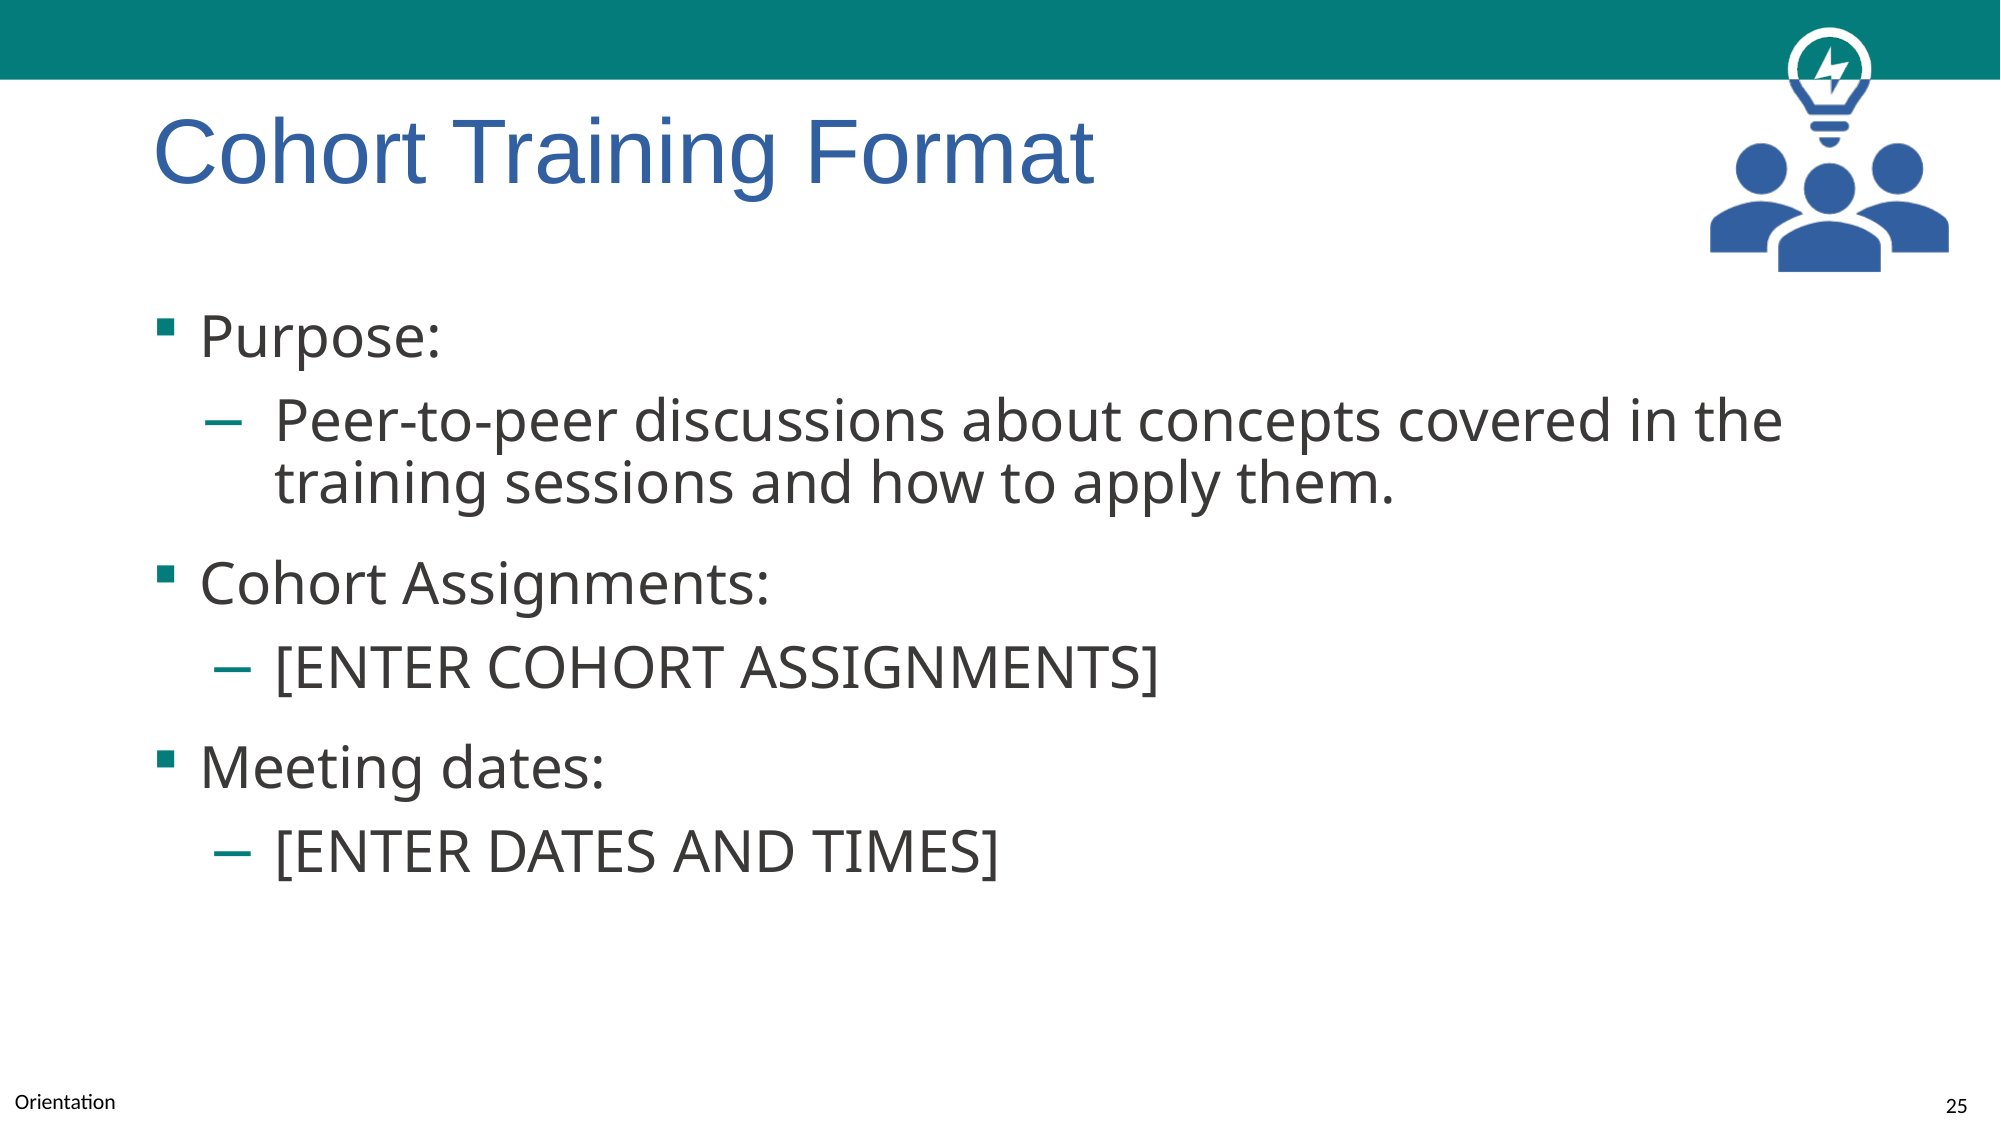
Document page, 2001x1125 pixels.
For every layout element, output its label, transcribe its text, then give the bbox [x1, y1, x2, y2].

text_box Orientation [0, 1074, 675, 1122]
list Purpose: Peer-to-peer discussions about concepts covered in the training sessions and how to apply them. Cohort Assignments: [ENTER COHORT ASSIGNMENTS] Meeting dates: [ENTER DATES AND TIMES] [137, 299, 1863, 1014]
text_box 25 [1930, 1072, 2000, 1125]
picture [1671, 0, 1986, 308]
title Cohort Training Format [137, 20, 1671, 212]
